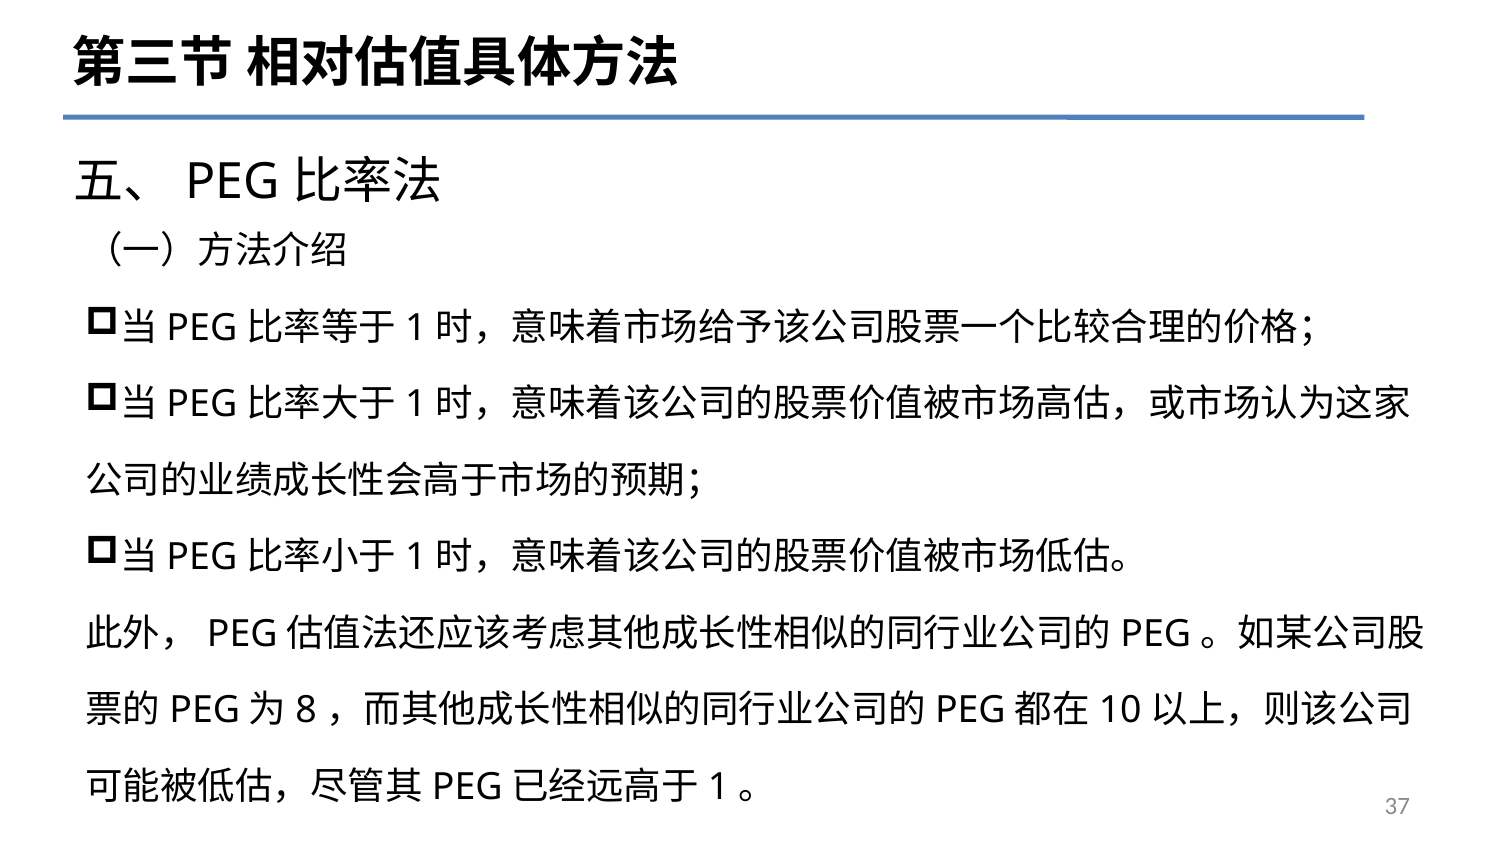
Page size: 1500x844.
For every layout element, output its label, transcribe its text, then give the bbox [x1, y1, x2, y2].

title 五、PEG比率法 [58, 93, 1409, 235]
slide_number 37 [1074, 782, 1425, 827]
list （一）方法介绍 当PEG比率等于1时，意味着市场给予该公司股票一个比较合理的价格； 当PEG比率大于1时，意味着该公司的股票价值被市场高估，或市场认为这家公司的业绩成长性会高于市场的预期； 当PEG比率小于1时，意味着该公司的股票价值被市场低估。 此外，PEG估值法还应该考虑其他成长性相似的同行业公司的PEG。如某公司股票的PEG为8，而其他成长性相似的同行业公司的PEG都在10以上，则该公司可能被低估，尽管其PEG已经远高于1。 [70, 187, 1454, 745]
text_box 第三节 相对估值具体方法 [56, 11, 1407, 107]
